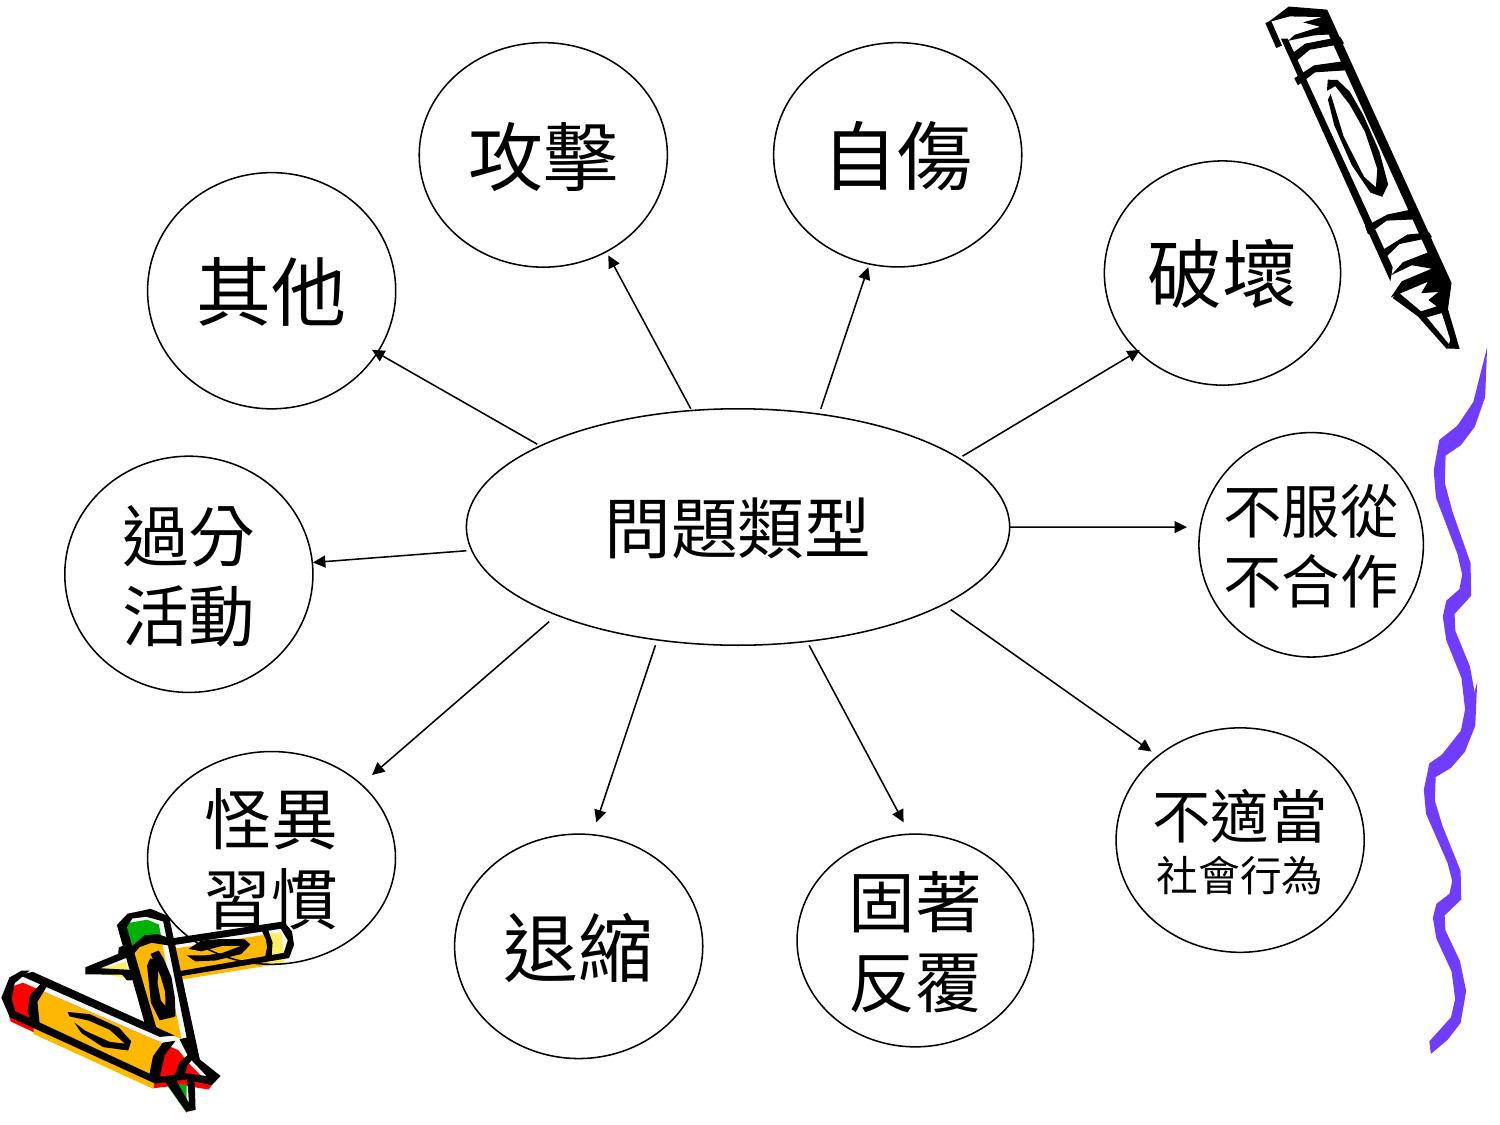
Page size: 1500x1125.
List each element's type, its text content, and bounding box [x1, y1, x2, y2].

text_box [962, 349, 1140, 457]
text_box [820, 267, 871, 409]
text_box 問題類型 [466, 408, 1010, 646]
text_box [608, 255, 691, 409]
text_box 不服從 不合作 [1198, 432, 1424, 658]
text_box 退縮 [454, 834, 703, 1059]
text_box [312, 550, 467, 568]
text_box [594, 645, 656, 823]
text_box 不適當 社會行為 [1116, 727, 1365, 953]
text_box [372, 349, 538, 445]
text_box 怪異 習慣 [147, 751, 396, 965]
text_box [372, 621, 550, 775]
text_box 其他 [147, 172, 396, 409]
text_box 破壞 [1104, 160, 1341, 386]
text_box [950, 609, 1152, 752]
text_box 自傷 [773, 42, 1022, 267]
text_box [1009, 520, 1187, 534]
text_box 攻擊 [419, 42, 668, 268]
text_box 過分 活動 [64, 456, 313, 693]
text_box [809, 645, 904, 823]
text_box 固著 反覆 [797, 834, 1034, 1047]
